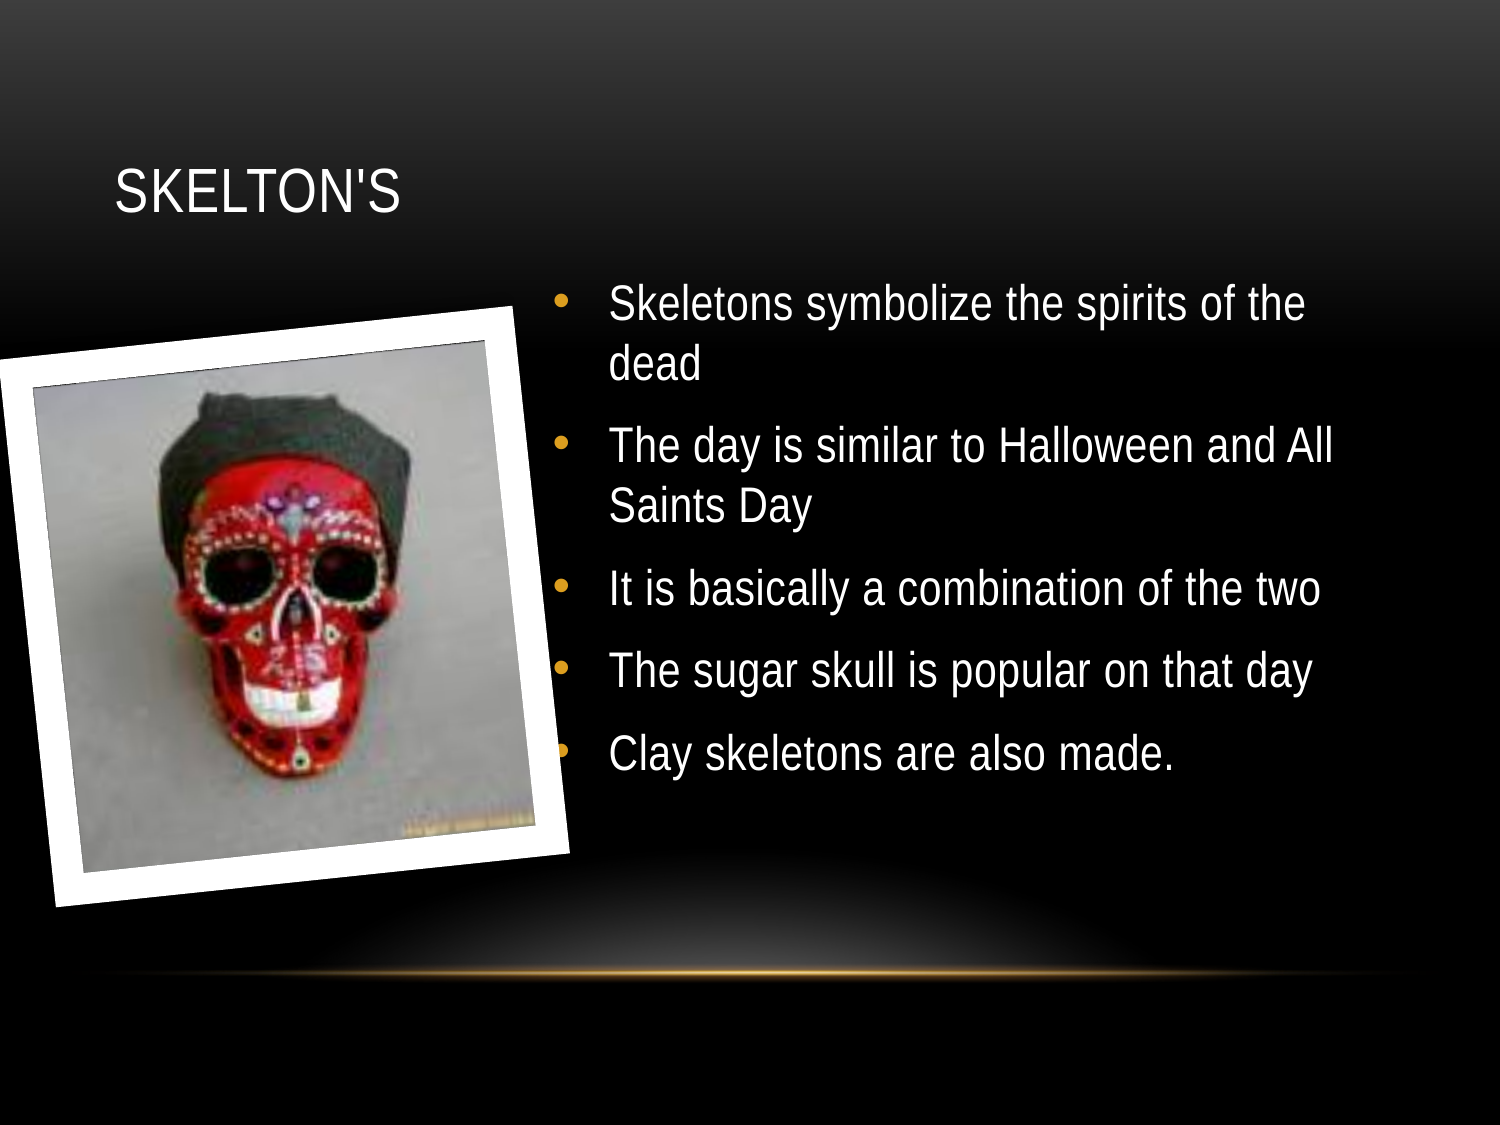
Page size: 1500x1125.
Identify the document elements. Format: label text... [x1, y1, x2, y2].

title Skelton's [99, 45, 1400, 233]
picture [34, 342, 535, 872]
list Skeletons symbolize the spirits of the dead The day is similar to Halloween and All Saints Day It is basically a combination of the two The sugar skull is popular on that day Clay skeletons are also made. [537, 262, 1400, 938]
picture [0, 0, 1500, 1125]
